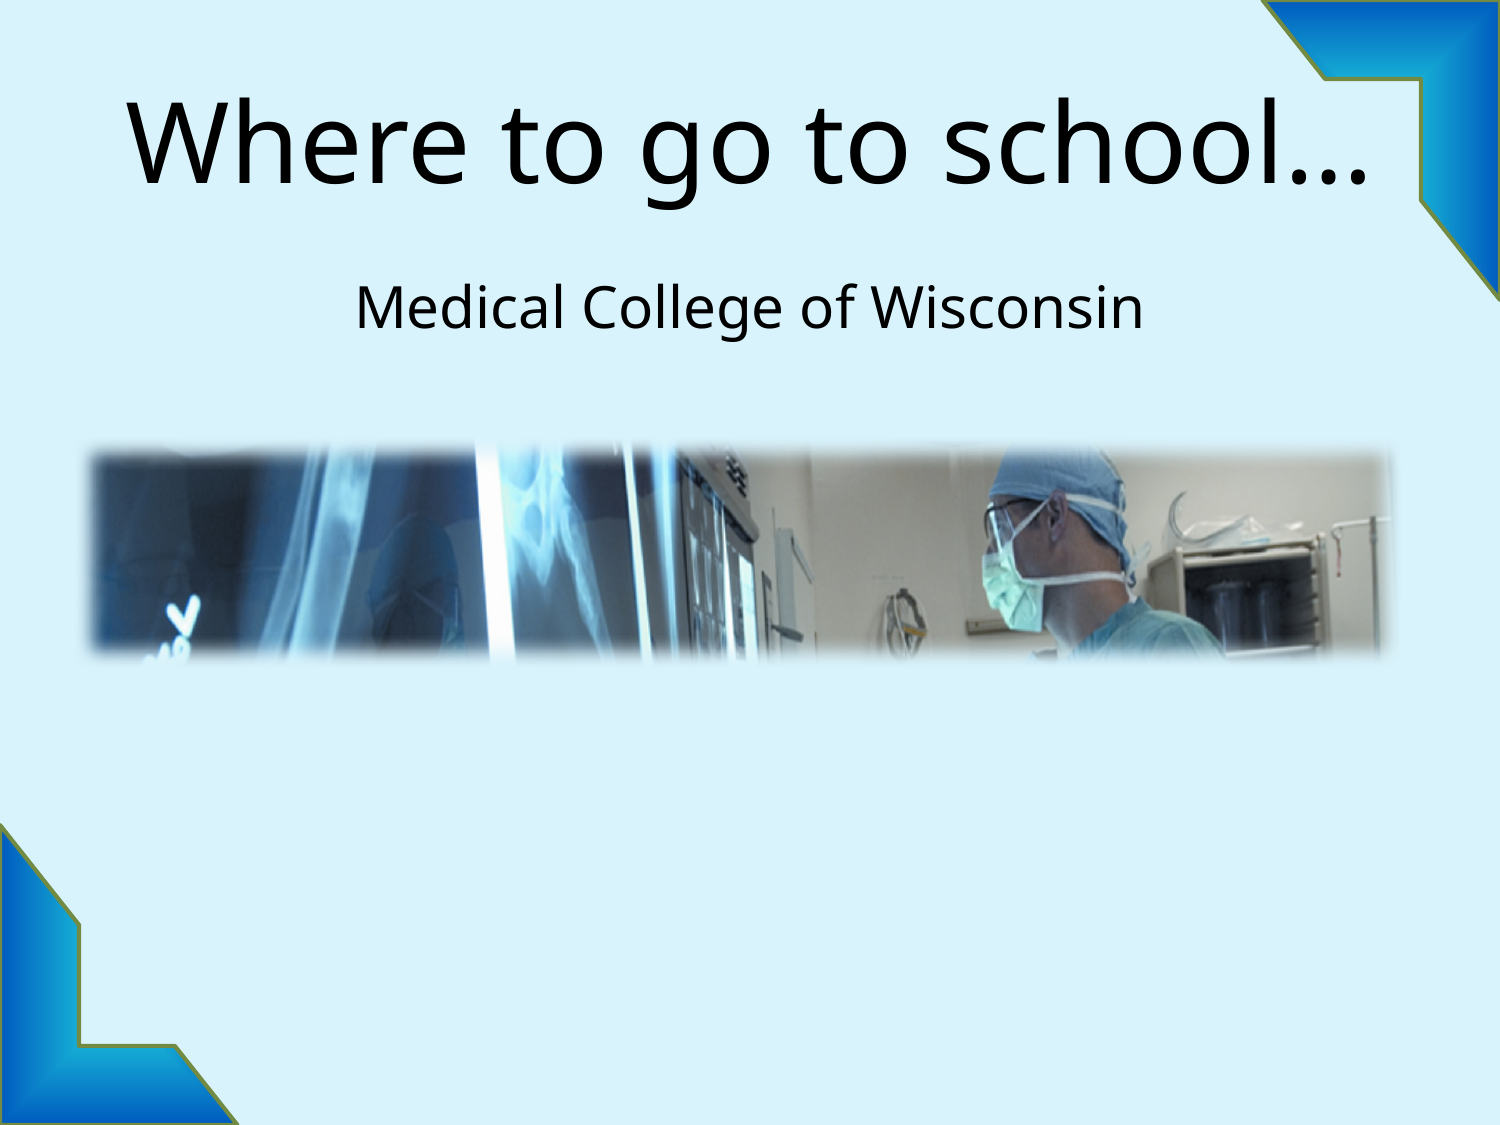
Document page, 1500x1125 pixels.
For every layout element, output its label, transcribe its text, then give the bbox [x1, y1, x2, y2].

list Medical College of Wisconsin [75, 262, 1425, 1005]
picture [74, 437, 1401, 668]
title Where to go to school… [75, 45, 1425, 233]
text_box [0, 823, 240, 1125]
text_box [1260, 0, 1500, 302]
